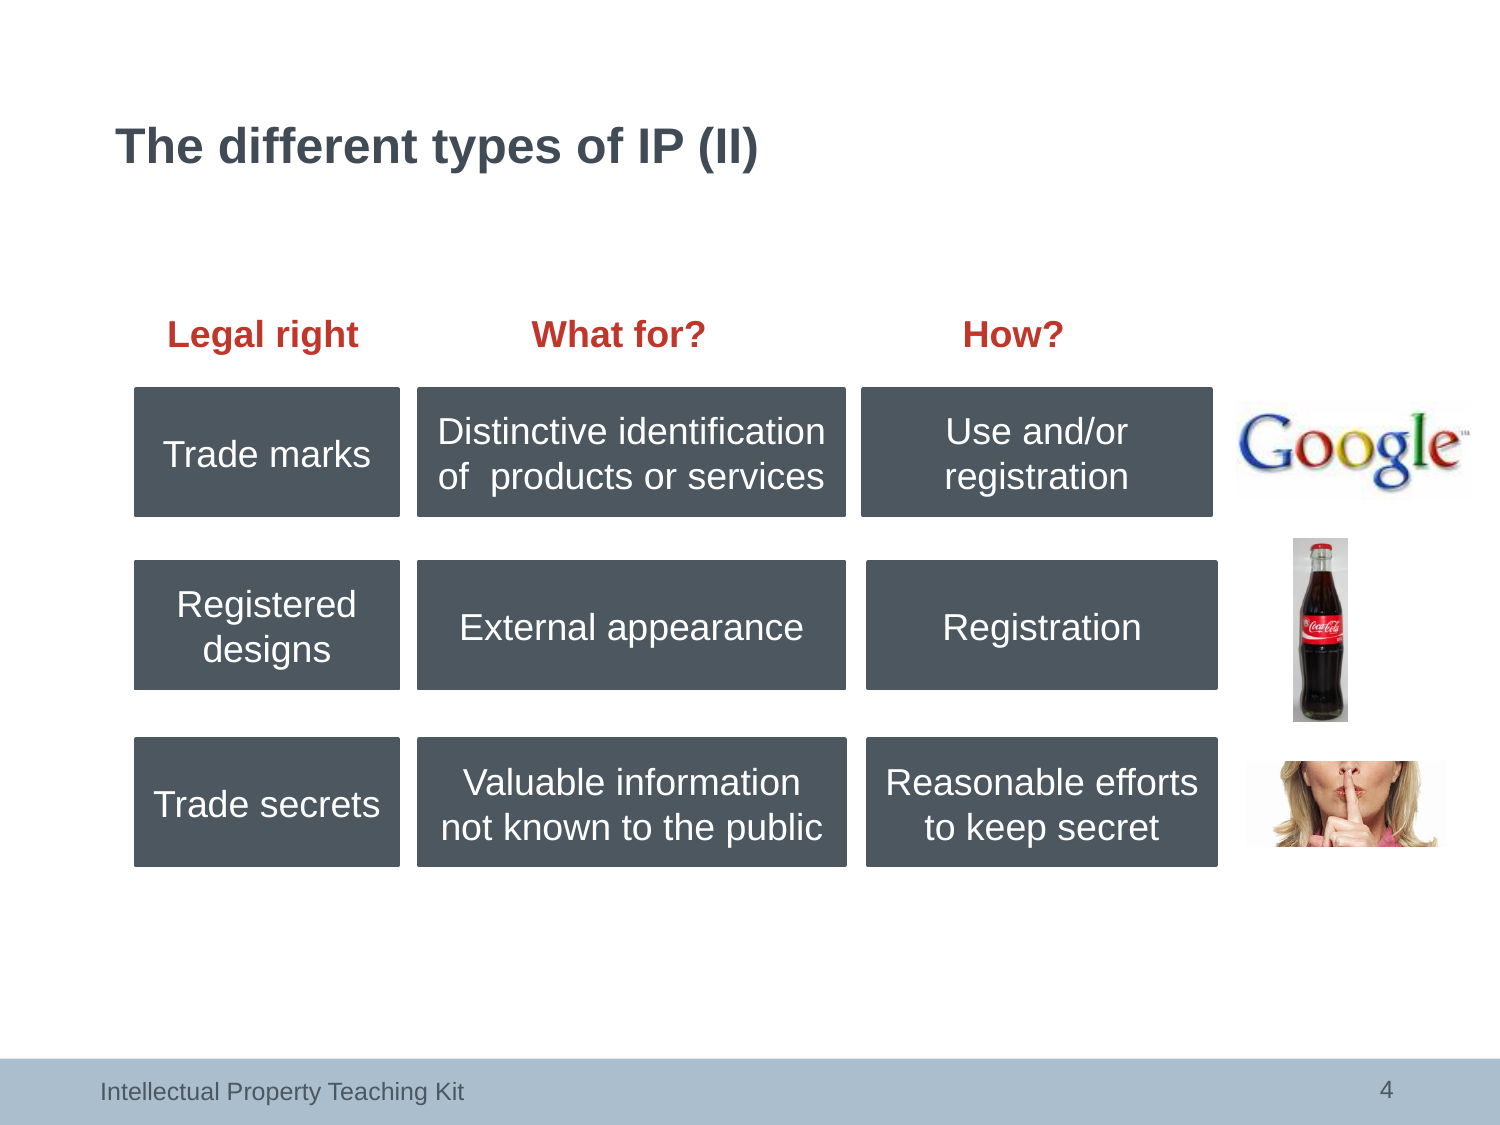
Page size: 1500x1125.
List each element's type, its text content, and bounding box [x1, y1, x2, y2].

text_box Registration [866, 560, 1218, 690]
text_box 4 [1269, 1070, 1394, 1106]
text_box Legal right [152, 303, 378, 363]
text_box What for? [516, 303, 722, 363]
text_box Use and/or registration [861, 387, 1213, 517]
text_box Registered designs [134, 560, 400, 690]
picture [1236, 401, 1471, 501]
text_box How? [948, 303, 1080, 363]
title The different types of IP (II) [100, 66, 1400, 221]
text_box External appearance [417, 560, 846, 690]
picture [1245, 760, 1447, 847]
text_box Reasonable efforts to keep secret [866, 737, 1218, 867]
text_box Trade marks [134, 387, 400, 517]
picture [1292, 538, 1348, 723]
text_box Distinctive identification of products or services [417, 387, 846, 517]
text_box Trade secrets [134, 737, 400, 867]
text_box Valuable information not known to the public [417, 737, 847, 867]
footer Intellectual Property Teaching Kit [100, 1074, 988, 1125]
